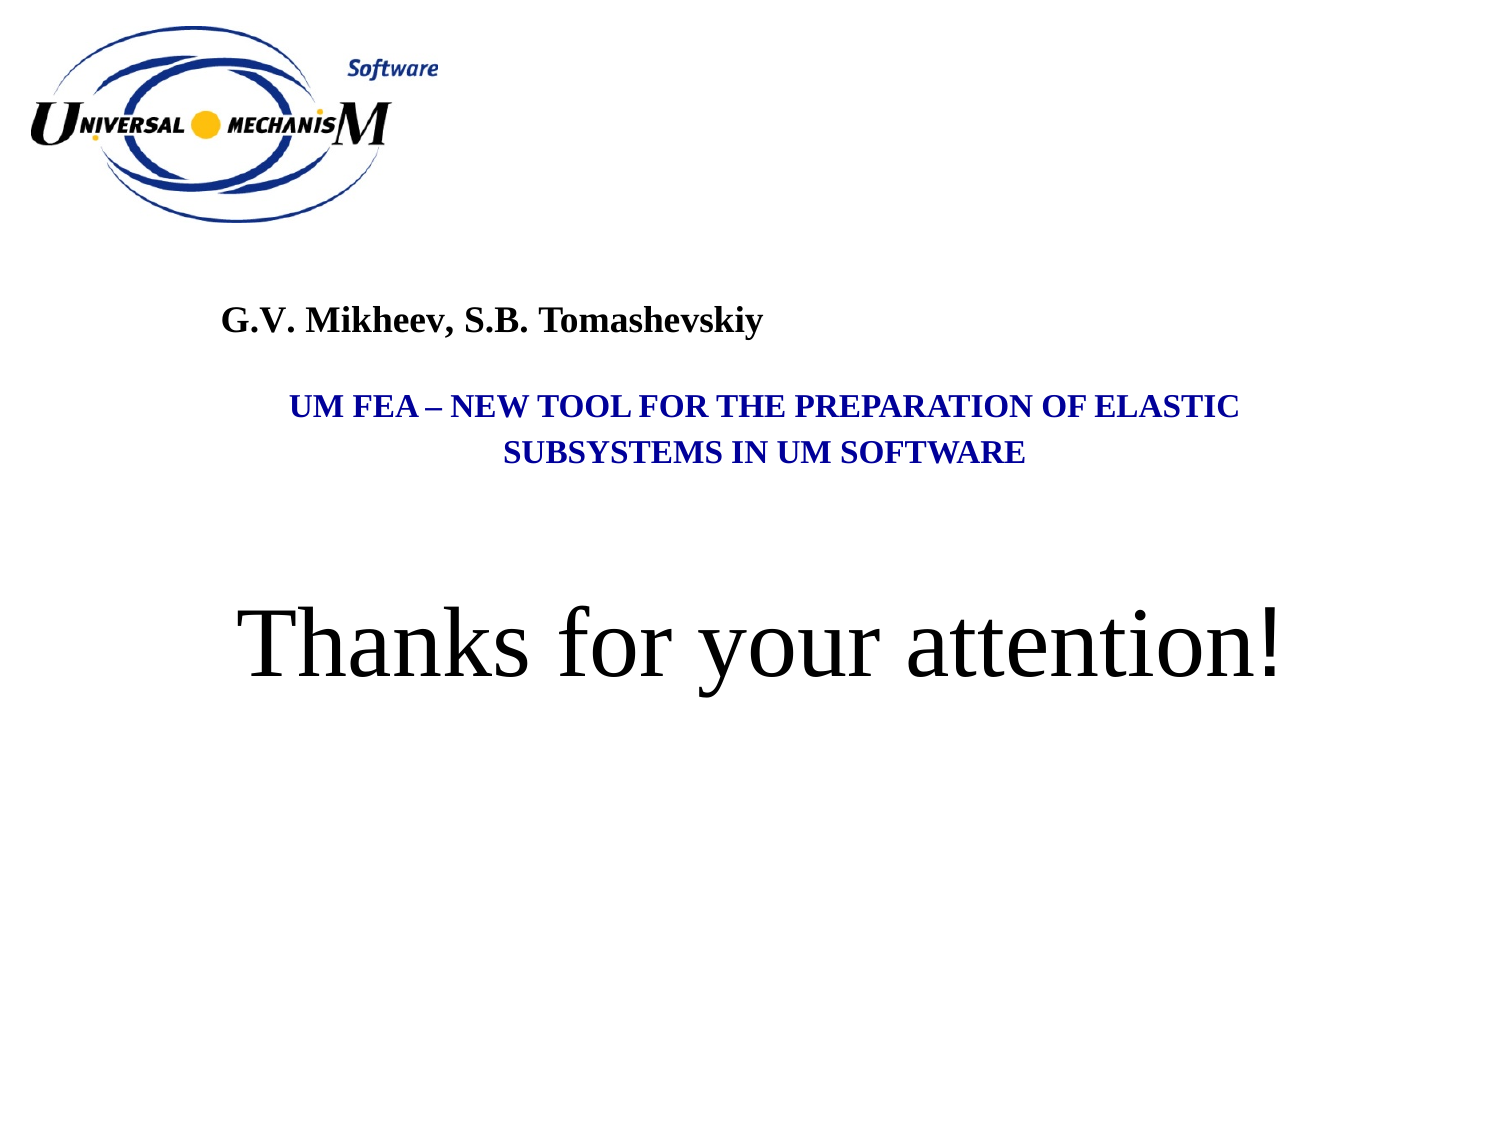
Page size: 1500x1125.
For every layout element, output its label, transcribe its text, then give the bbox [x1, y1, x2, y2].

text_box G.V. Mikheev, S.B. Tomashevskiy [205, 288, 1336, 348]
picture [30, 25, 438, 224]
text_box um fea – new tool for the preparation of elastic subsystems in um software [205, 370, 1325, 478]
text_box Thanks for your attention! [65, 568, 1456, 704]
